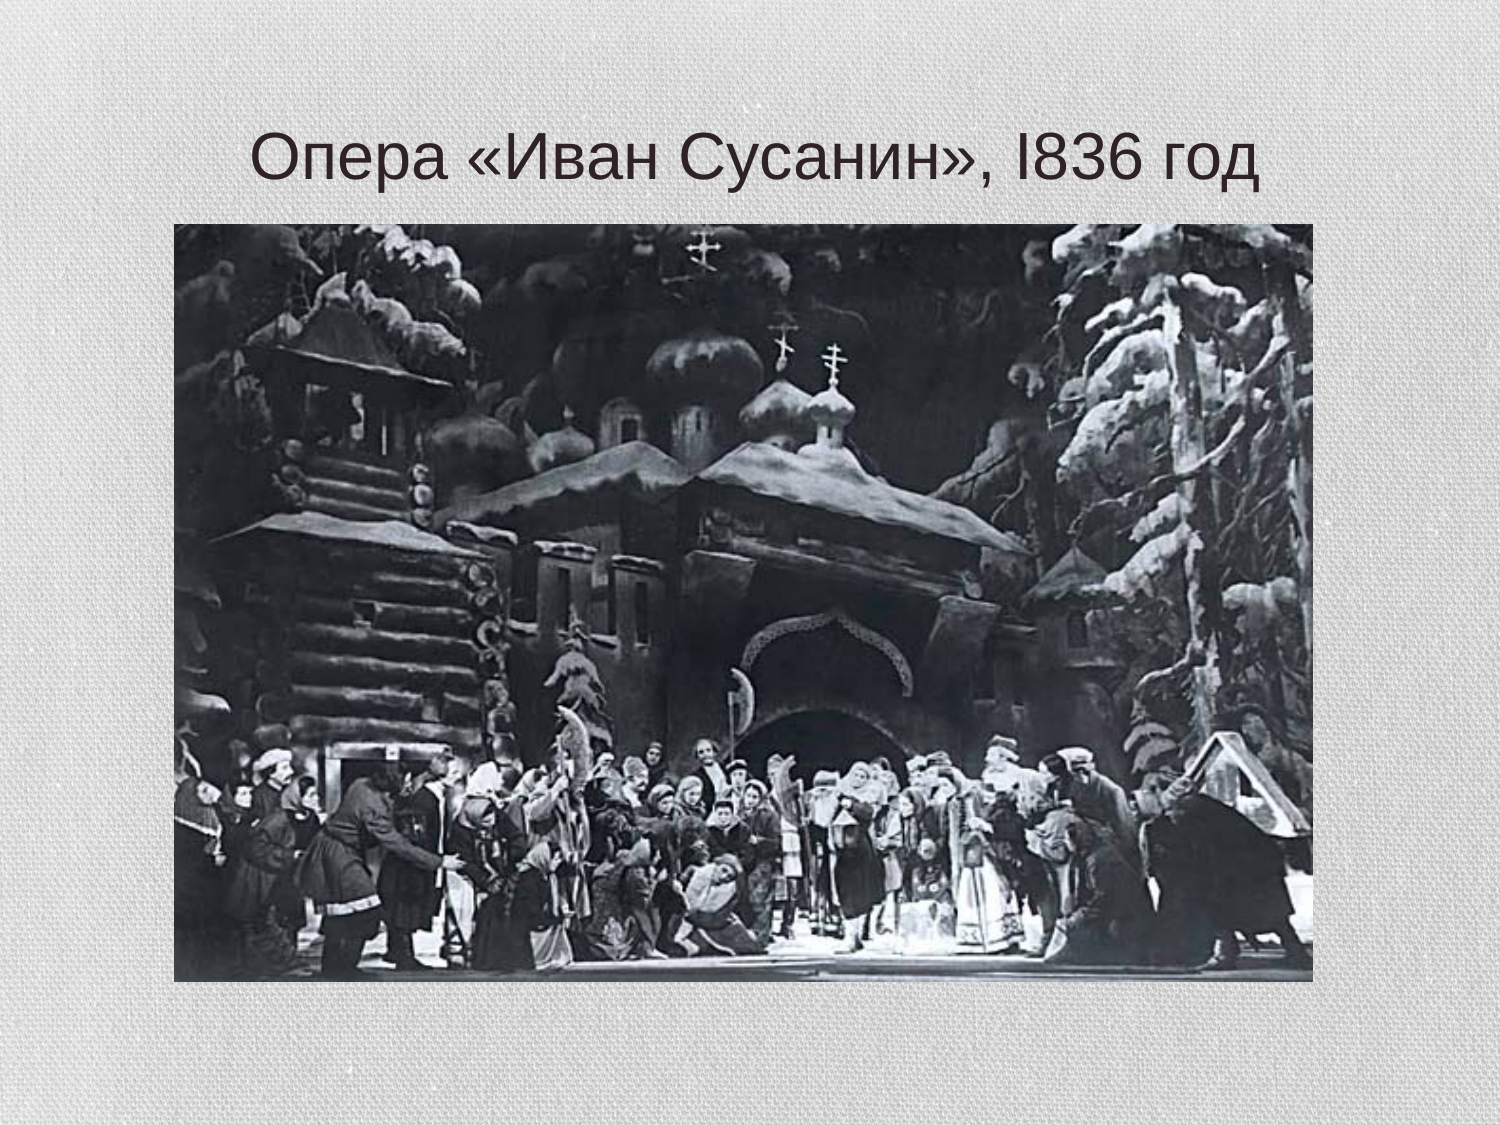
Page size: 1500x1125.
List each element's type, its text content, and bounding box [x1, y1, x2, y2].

text_box Опера «Иван Сусанин», I836 год [234, 105, 1289, 201]
picture [174, 224, 1313, 982]
